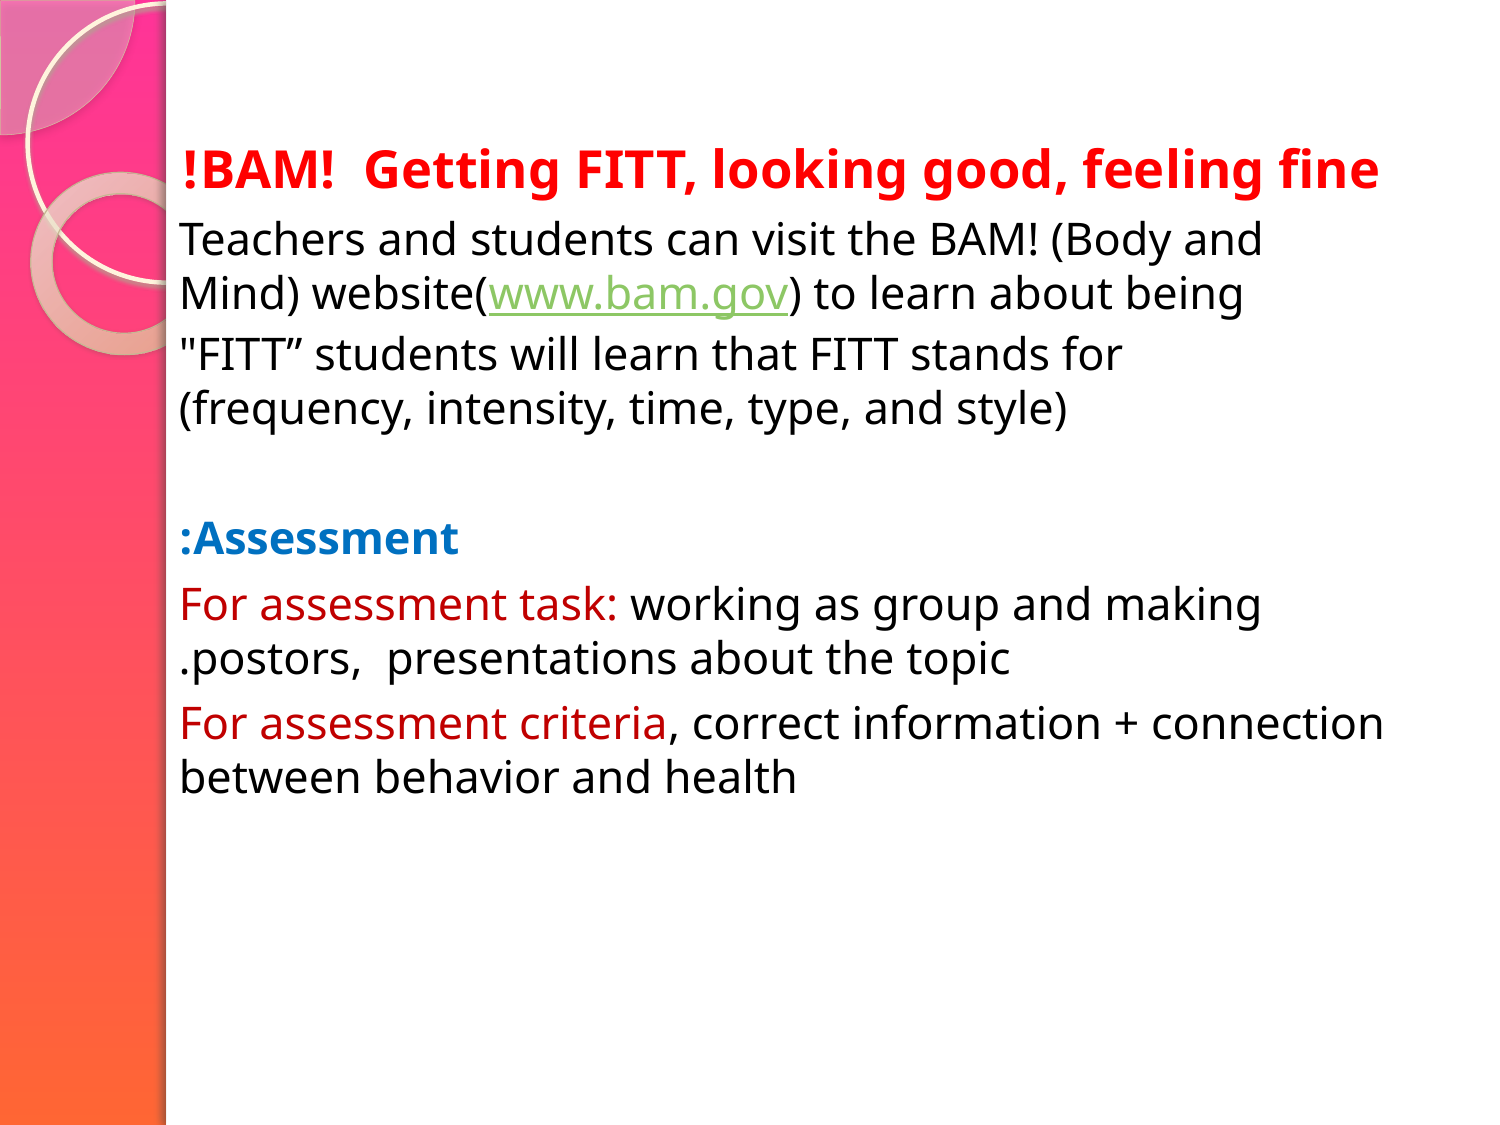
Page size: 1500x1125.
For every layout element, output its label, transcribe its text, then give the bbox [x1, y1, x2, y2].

list BAM! Getting FITT, looking good, feeling fine! Teachers and students can visit the BAM! (Body and Mind) website(www.bam.gov) to learn about being "FITT” students will learn that FITT stands for (frequency, intensity, time, type, and style) Assessment: For assessment task: working as group and making postors, presentations about the topic. For assessment criteria, correct information + connection between behavior and health [164, 128, 1425, 1005]
